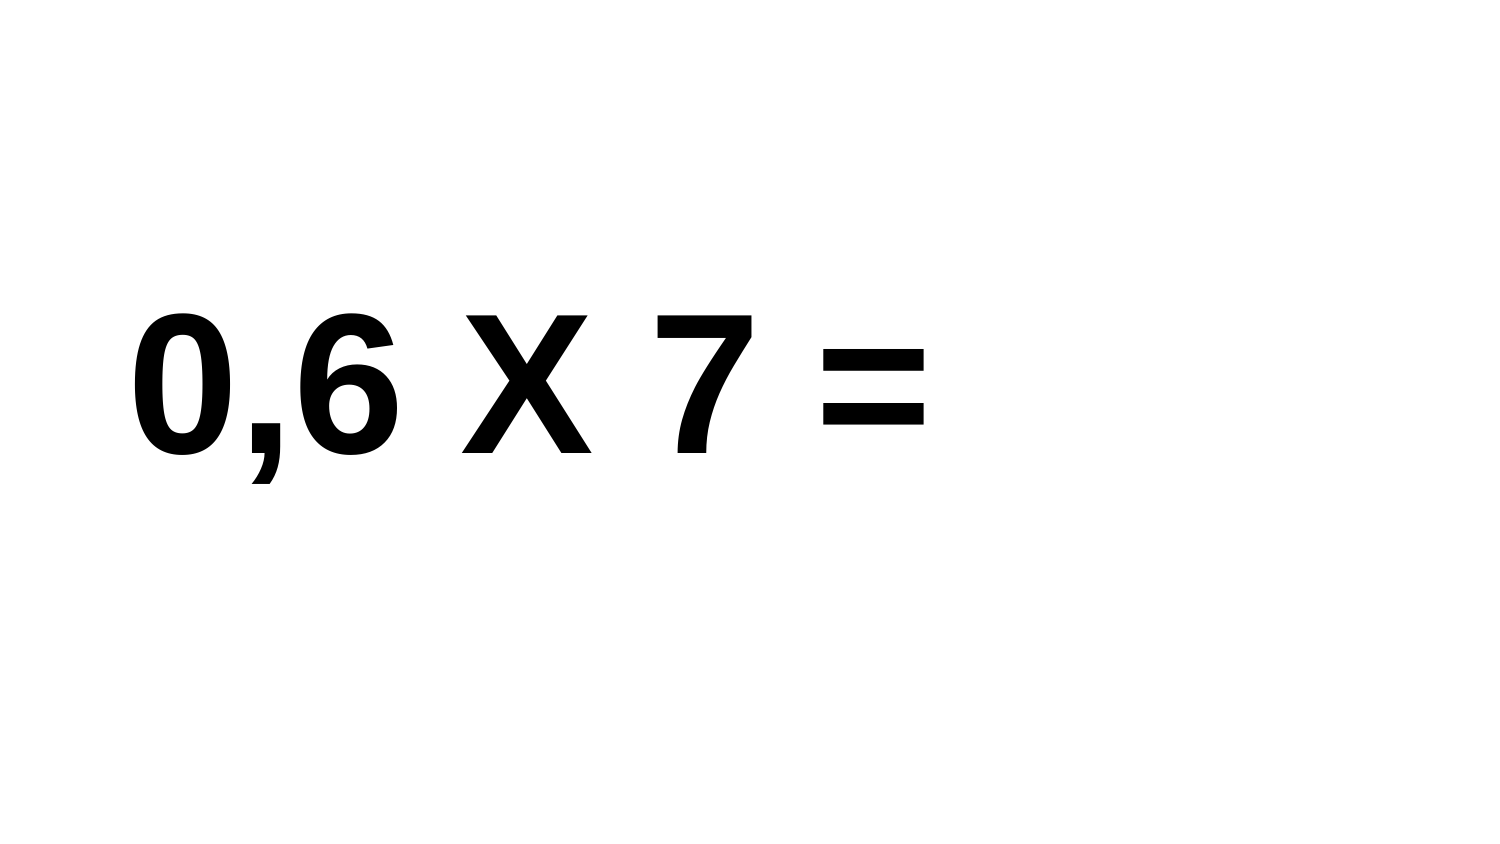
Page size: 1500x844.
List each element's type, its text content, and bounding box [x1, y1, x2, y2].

text_box 0,6 X 7 = [112, 318, 1388, 509]
